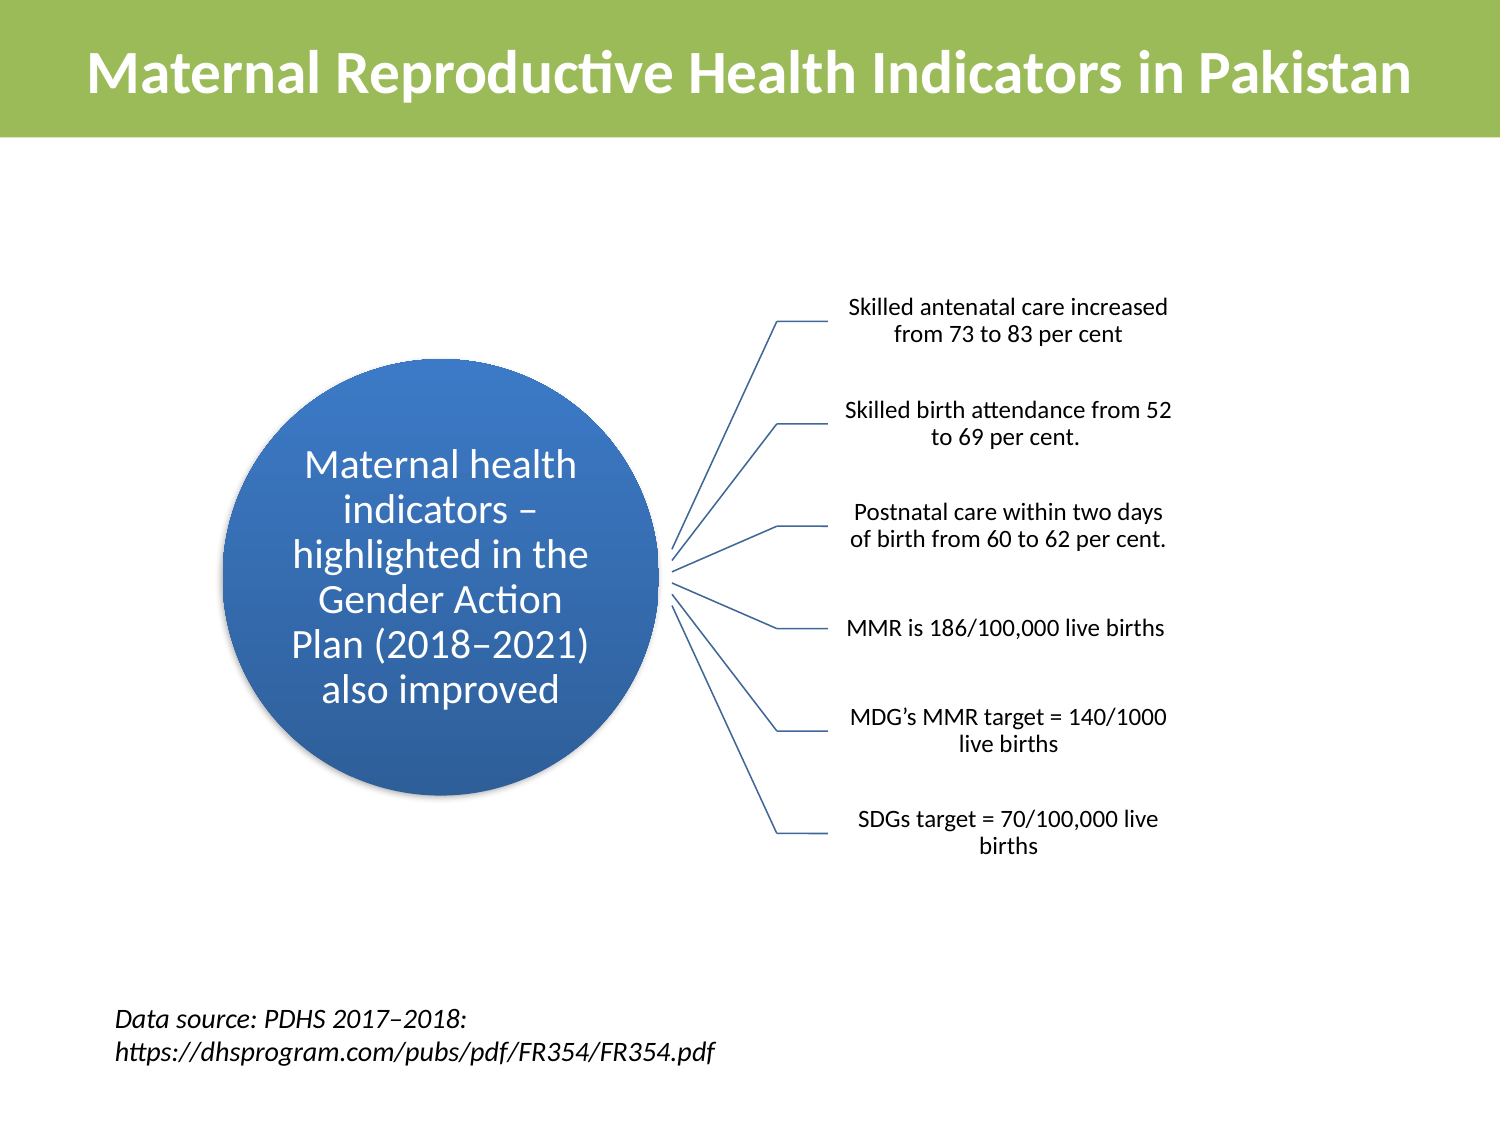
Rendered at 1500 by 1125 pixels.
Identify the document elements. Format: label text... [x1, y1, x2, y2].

text_box Data source: PDHS 2017–2018: https://dhsprogram.com/pubs/pdf/FR354/FR354.pdf [99, 992, 750, 1075]
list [222, 269, 1190, 886]
text_box Maternal Reproductive Health Indicators in Pakistan [0, 0, 1500, 138]
